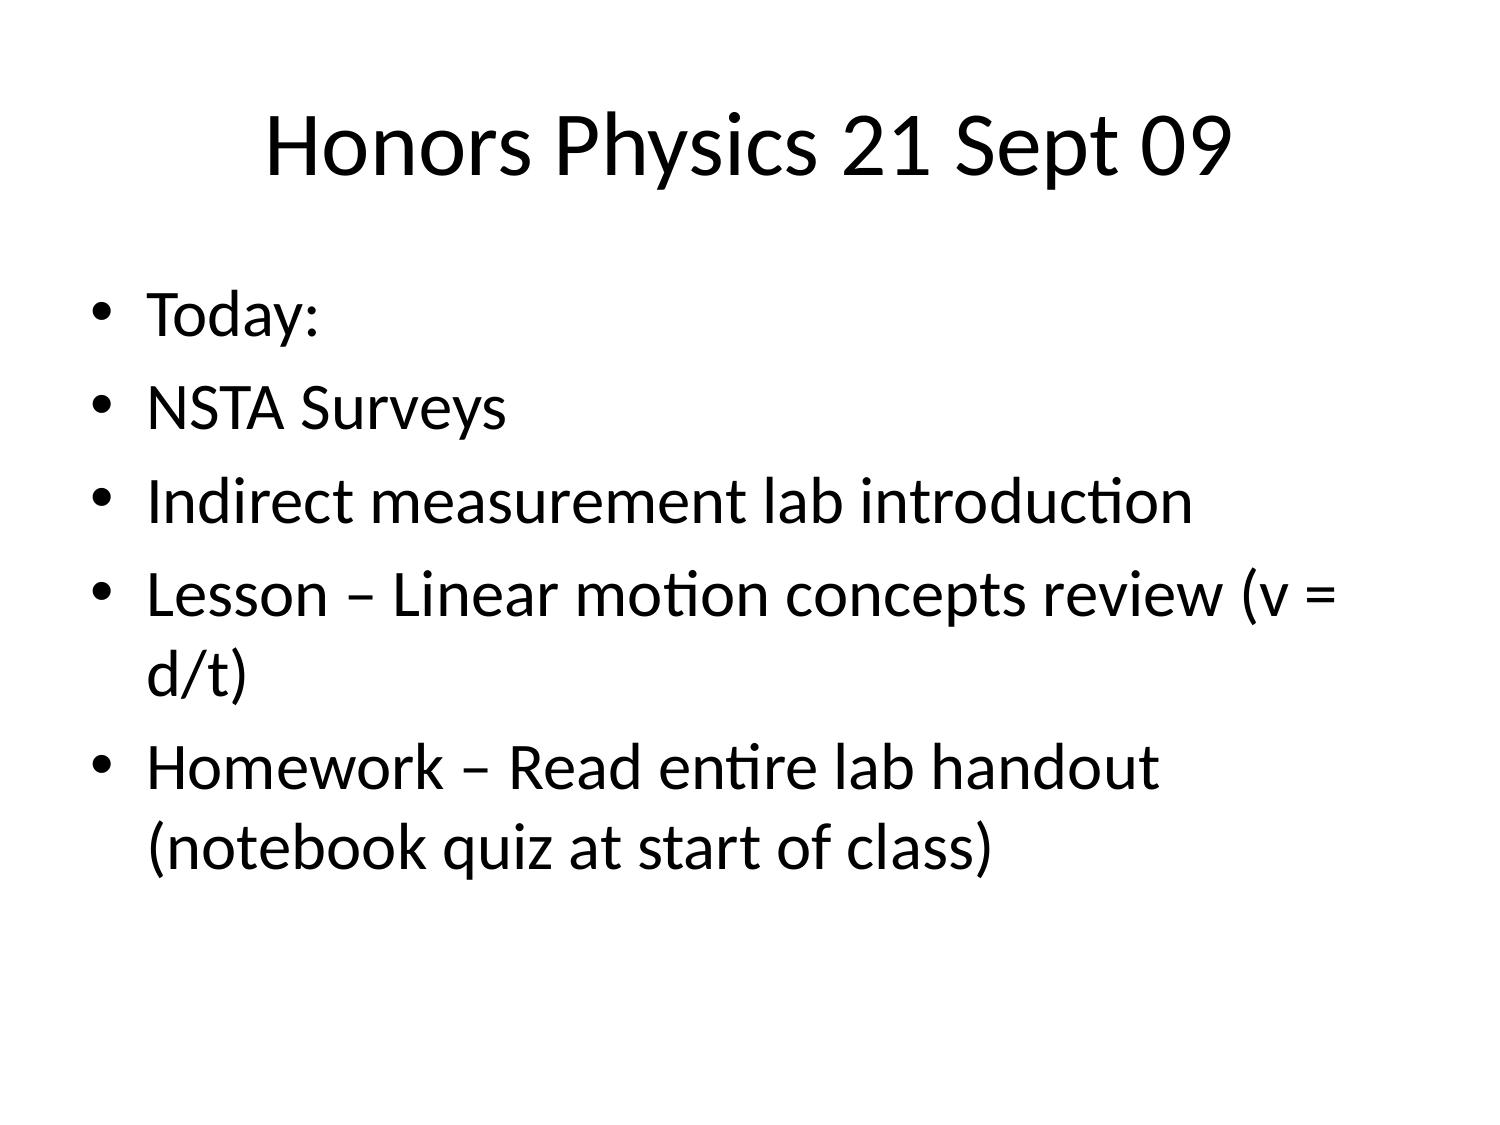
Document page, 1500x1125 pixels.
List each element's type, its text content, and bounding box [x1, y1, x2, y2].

list Today: NSTA Surveys Indirect measurement lab introduction Lesson – Linear motion concepts review (v = d/t) Homework – Read entire lab handout (notebook quiz at start of class) [75, 262, 1425, 1005]
title Honors Physics 21 Sept 09 [75, 45, 1425, 233]
